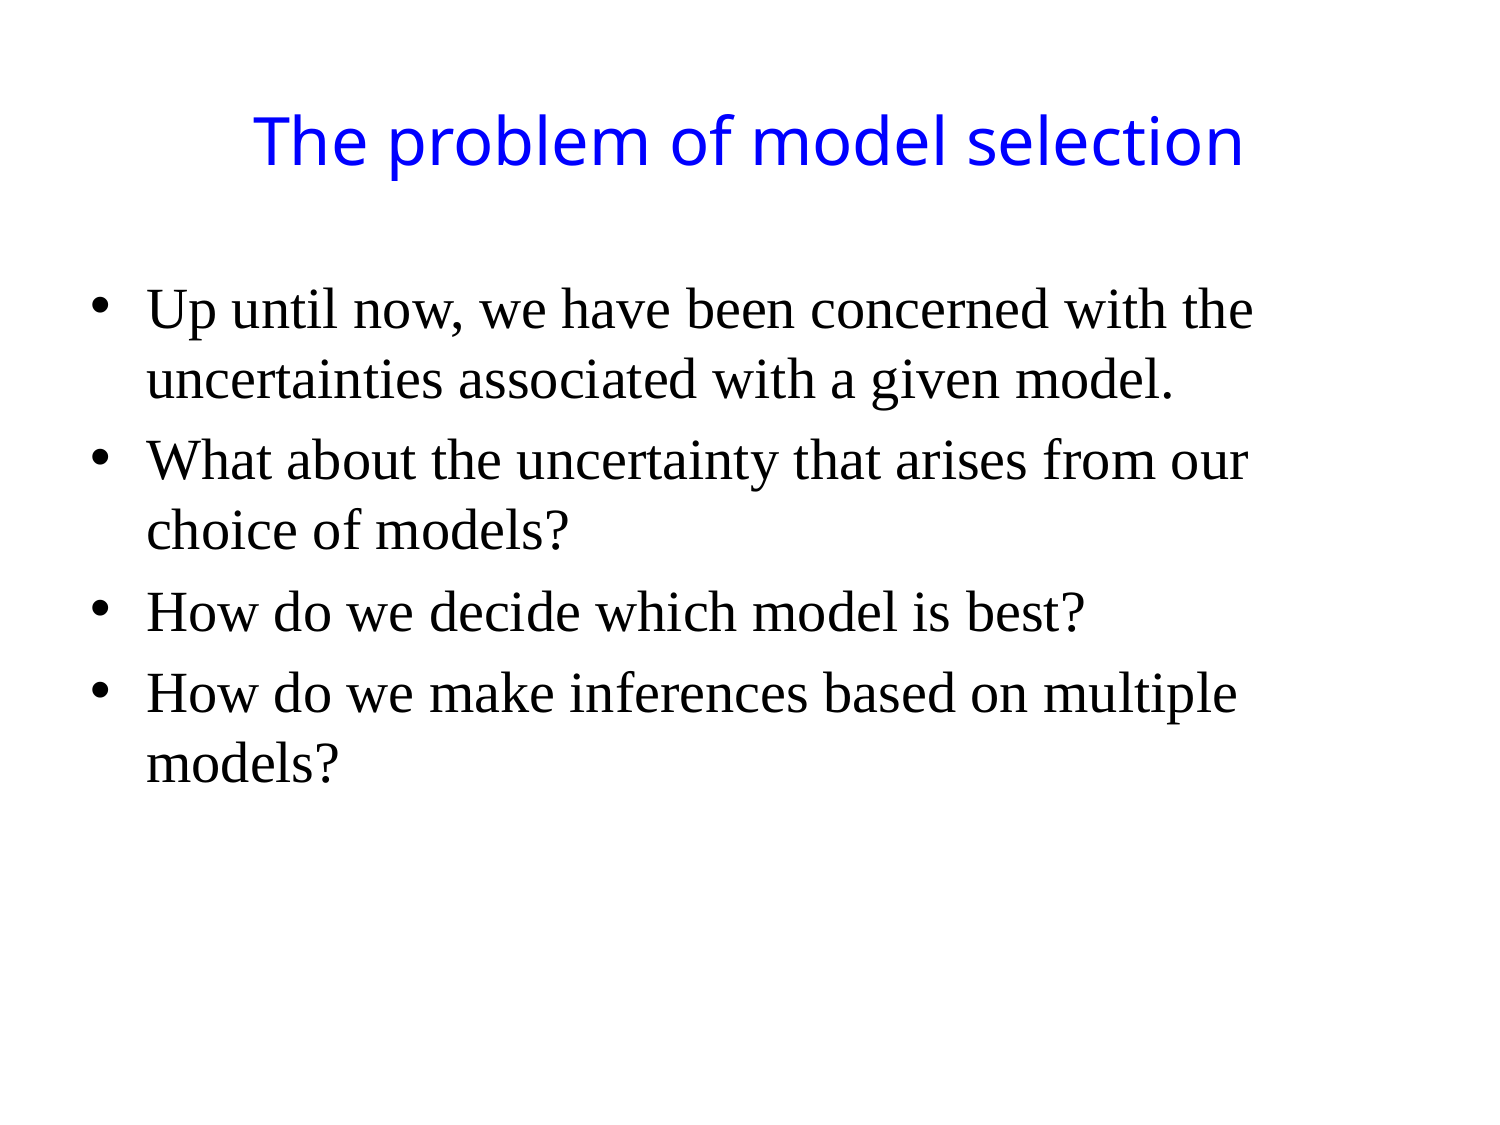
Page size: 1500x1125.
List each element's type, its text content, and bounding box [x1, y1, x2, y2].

list Up until now, we have been concerned with the uncertainties associated with a given model. What about the uncertainty that arises from our choice of models? How do we decide which model is best? How do we make inferences based on multiple models? [75, 262, 1425, 1005]
title The problem of model selection [75, 45, 1425, 233]
